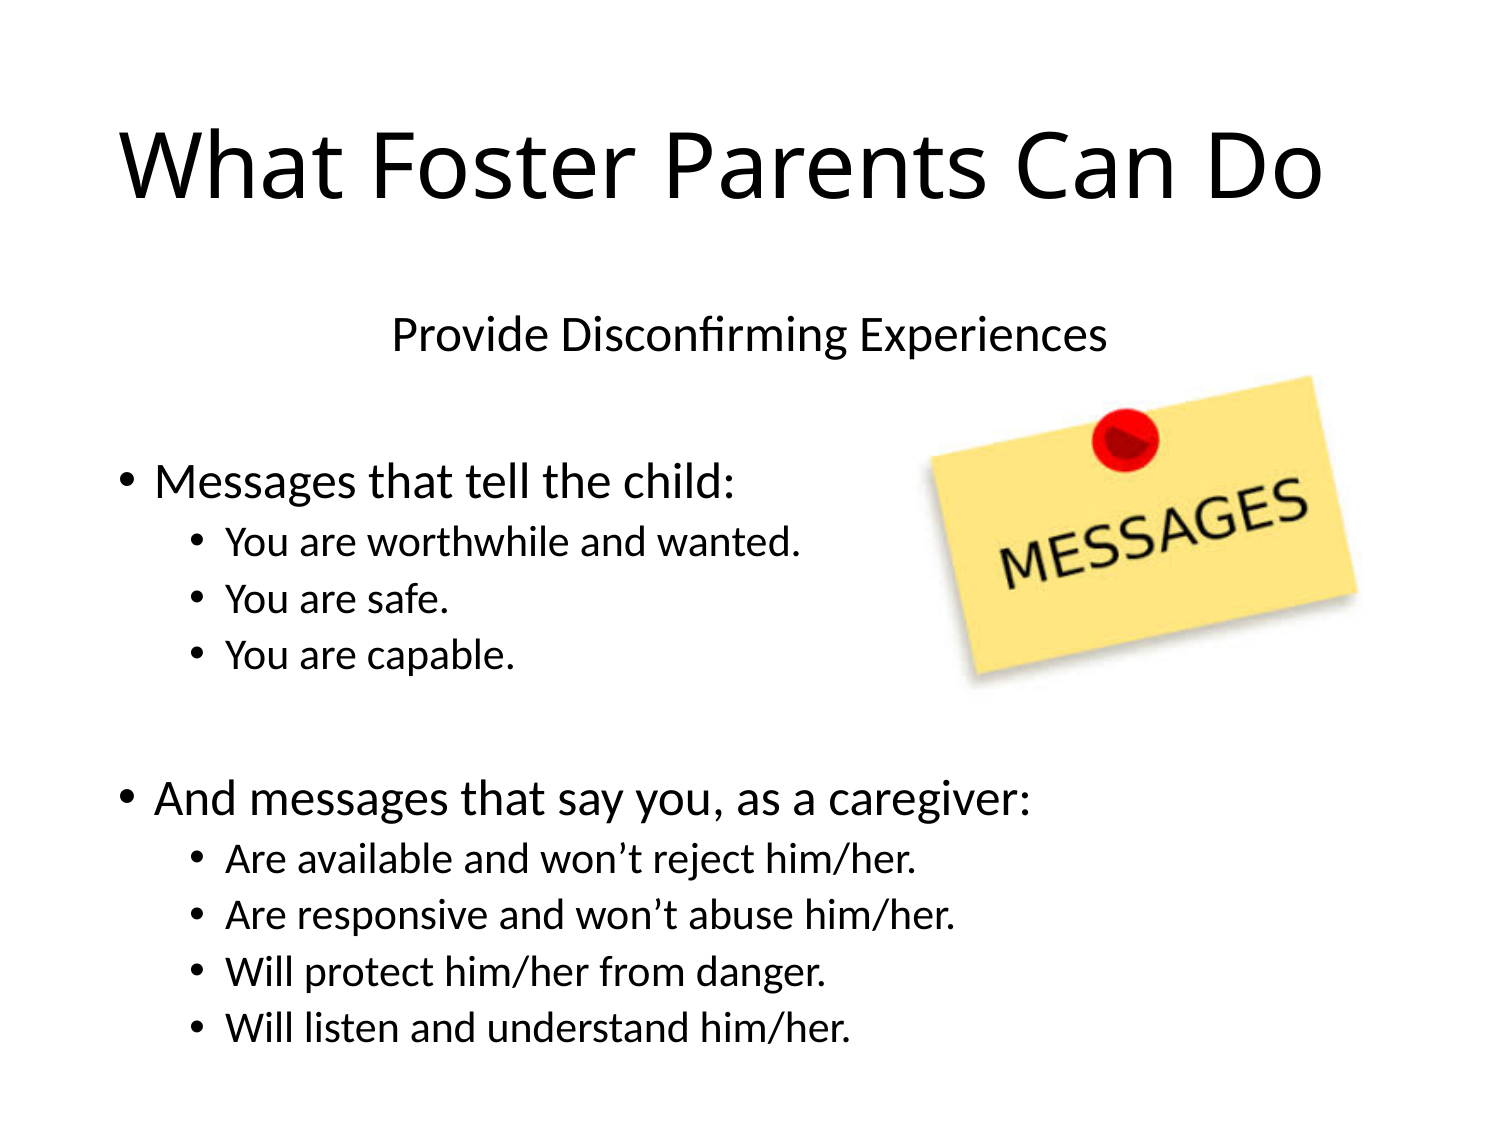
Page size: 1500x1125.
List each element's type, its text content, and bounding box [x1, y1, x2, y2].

list Provide Disconfirming Experiences Messages that tell the child: You are worthwhile and wanted. You are safe. You are capable. And messages that say you, as a caregiver: Are available and won’t reject him/her. Are responsive and won’t abuse him/her. Will protect him/her from danger. Will listen and understand him/her. [103, 299, 1397, 1066]
picture [912, 374, 1367, 698]
title What Foster Parents Can Do [103, 59, 1397, 278]
